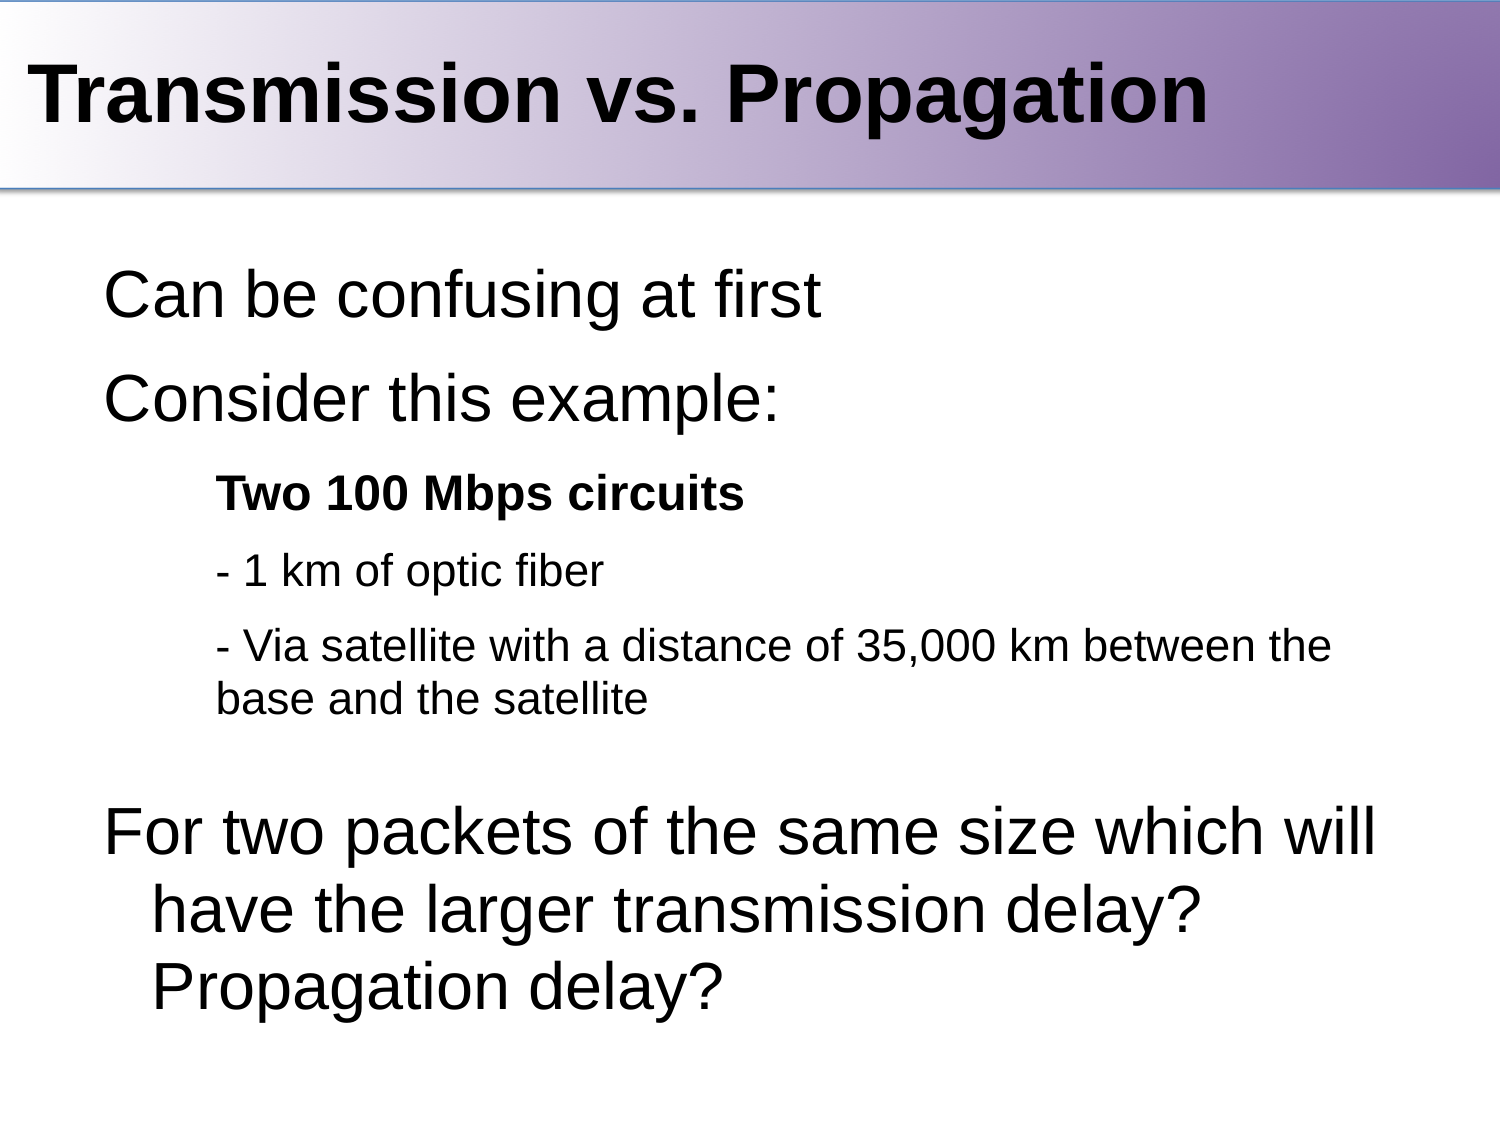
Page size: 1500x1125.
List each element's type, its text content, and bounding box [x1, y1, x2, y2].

text_box Can be confusing at first Consider this example: Two 100 Mbps circuits 1 km of optic fiber Via satellite with a distance of 35,000 km between the base and the satellite For two packets of the same size which will have the larger transmission delay? Propagation delay? [87, 256, 1438, 1062]
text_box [0, 0, 1500, 201]
